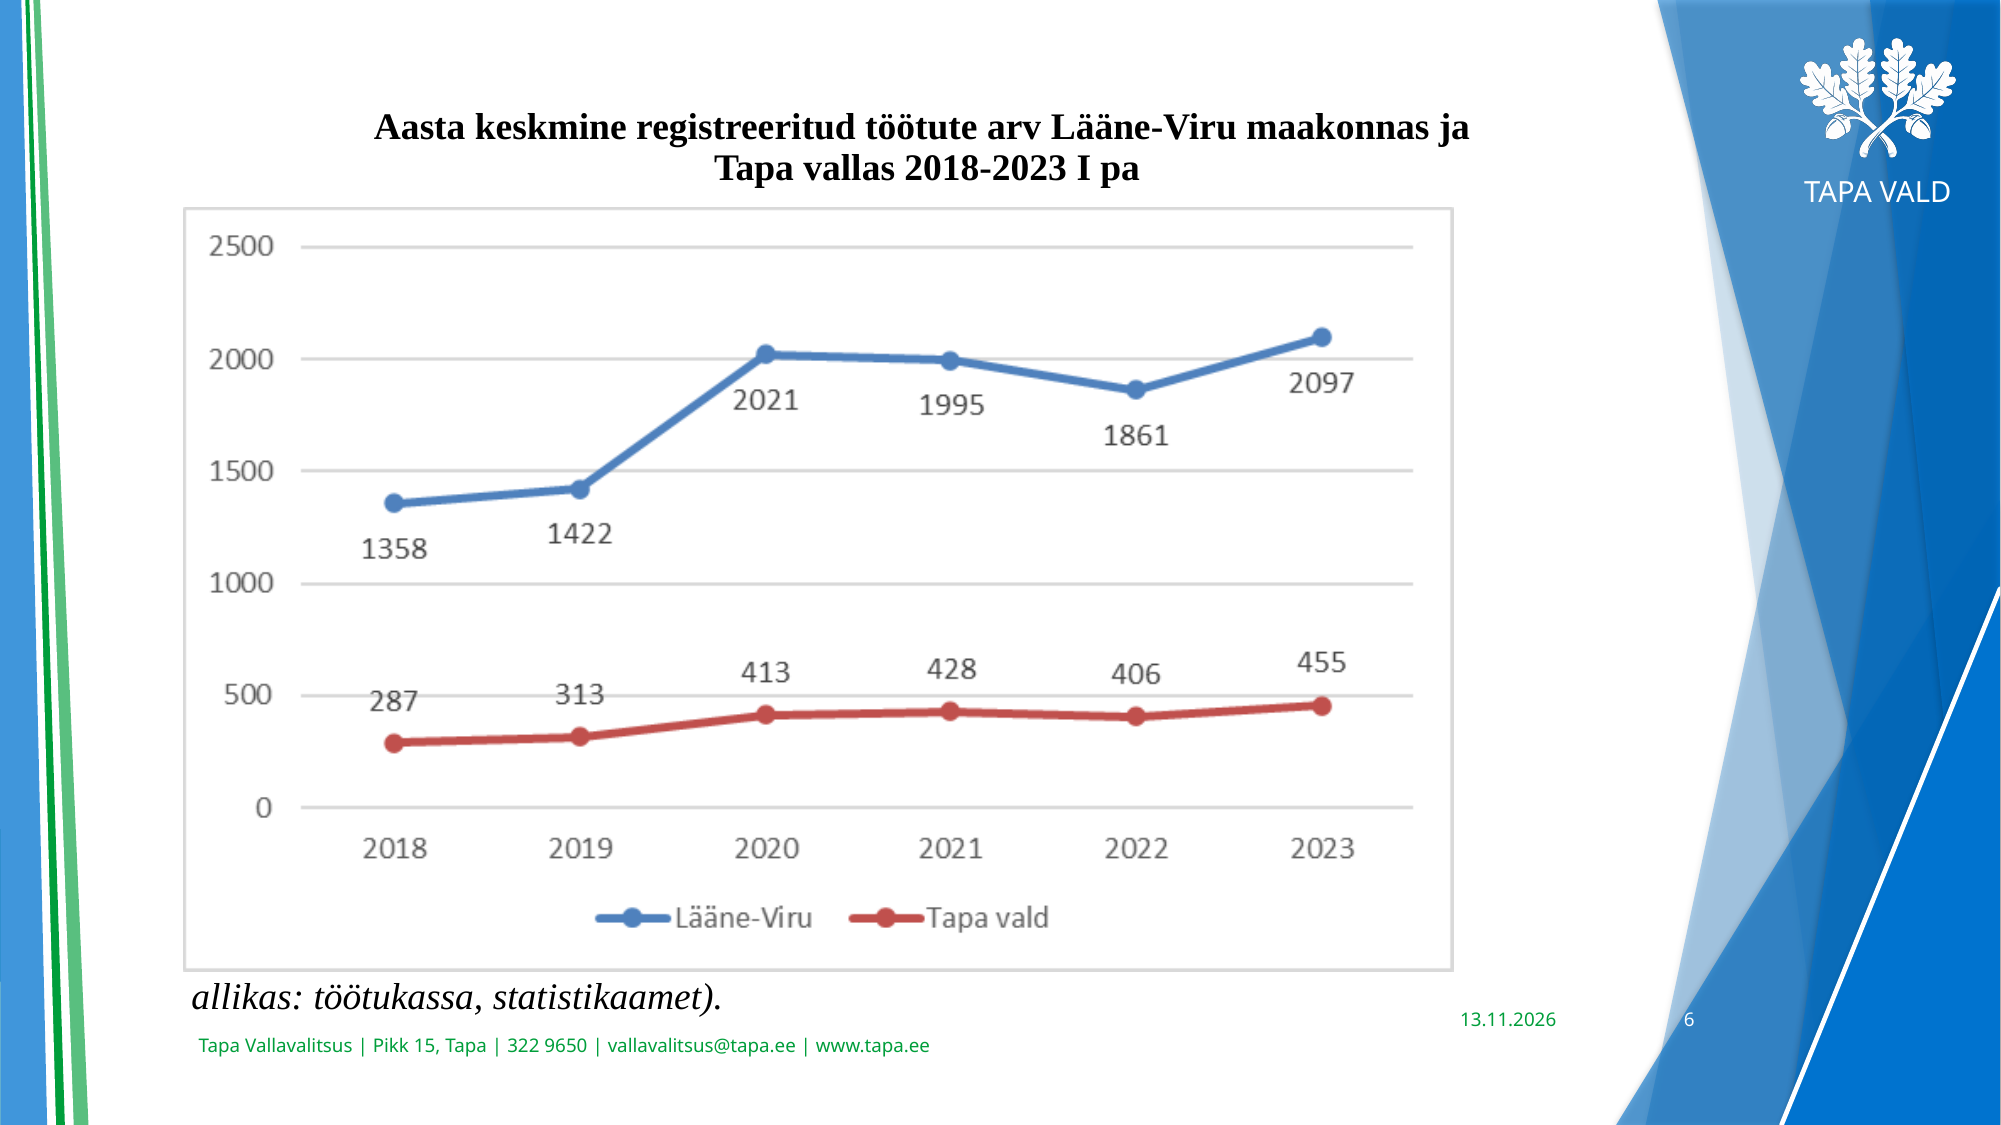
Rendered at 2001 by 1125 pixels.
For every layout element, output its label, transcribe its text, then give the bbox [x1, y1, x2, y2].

slide_number 6 [1597, 990, 1710, 1051]
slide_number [1421, 990, 1572, 1051]
text_box (allikas: töötukassa, statistikaamet). [164, 964, 1166, 1025]
title Aasta keskmine registreeritud töötute arv Lääne-Viru maakonnas ja Tapa vallas 2018-2023 I pa [144, 99, 1710, 317]
picture [1800, 38, 1956, 158]
footer Tapa Vallavalitsus | Pikk 15, Tapa | 322 9650 | vallavalitsus@tapa.ee | www.tapa.ee [183, 1014, 1435, 1075]
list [182, 207, 1454, 972]
